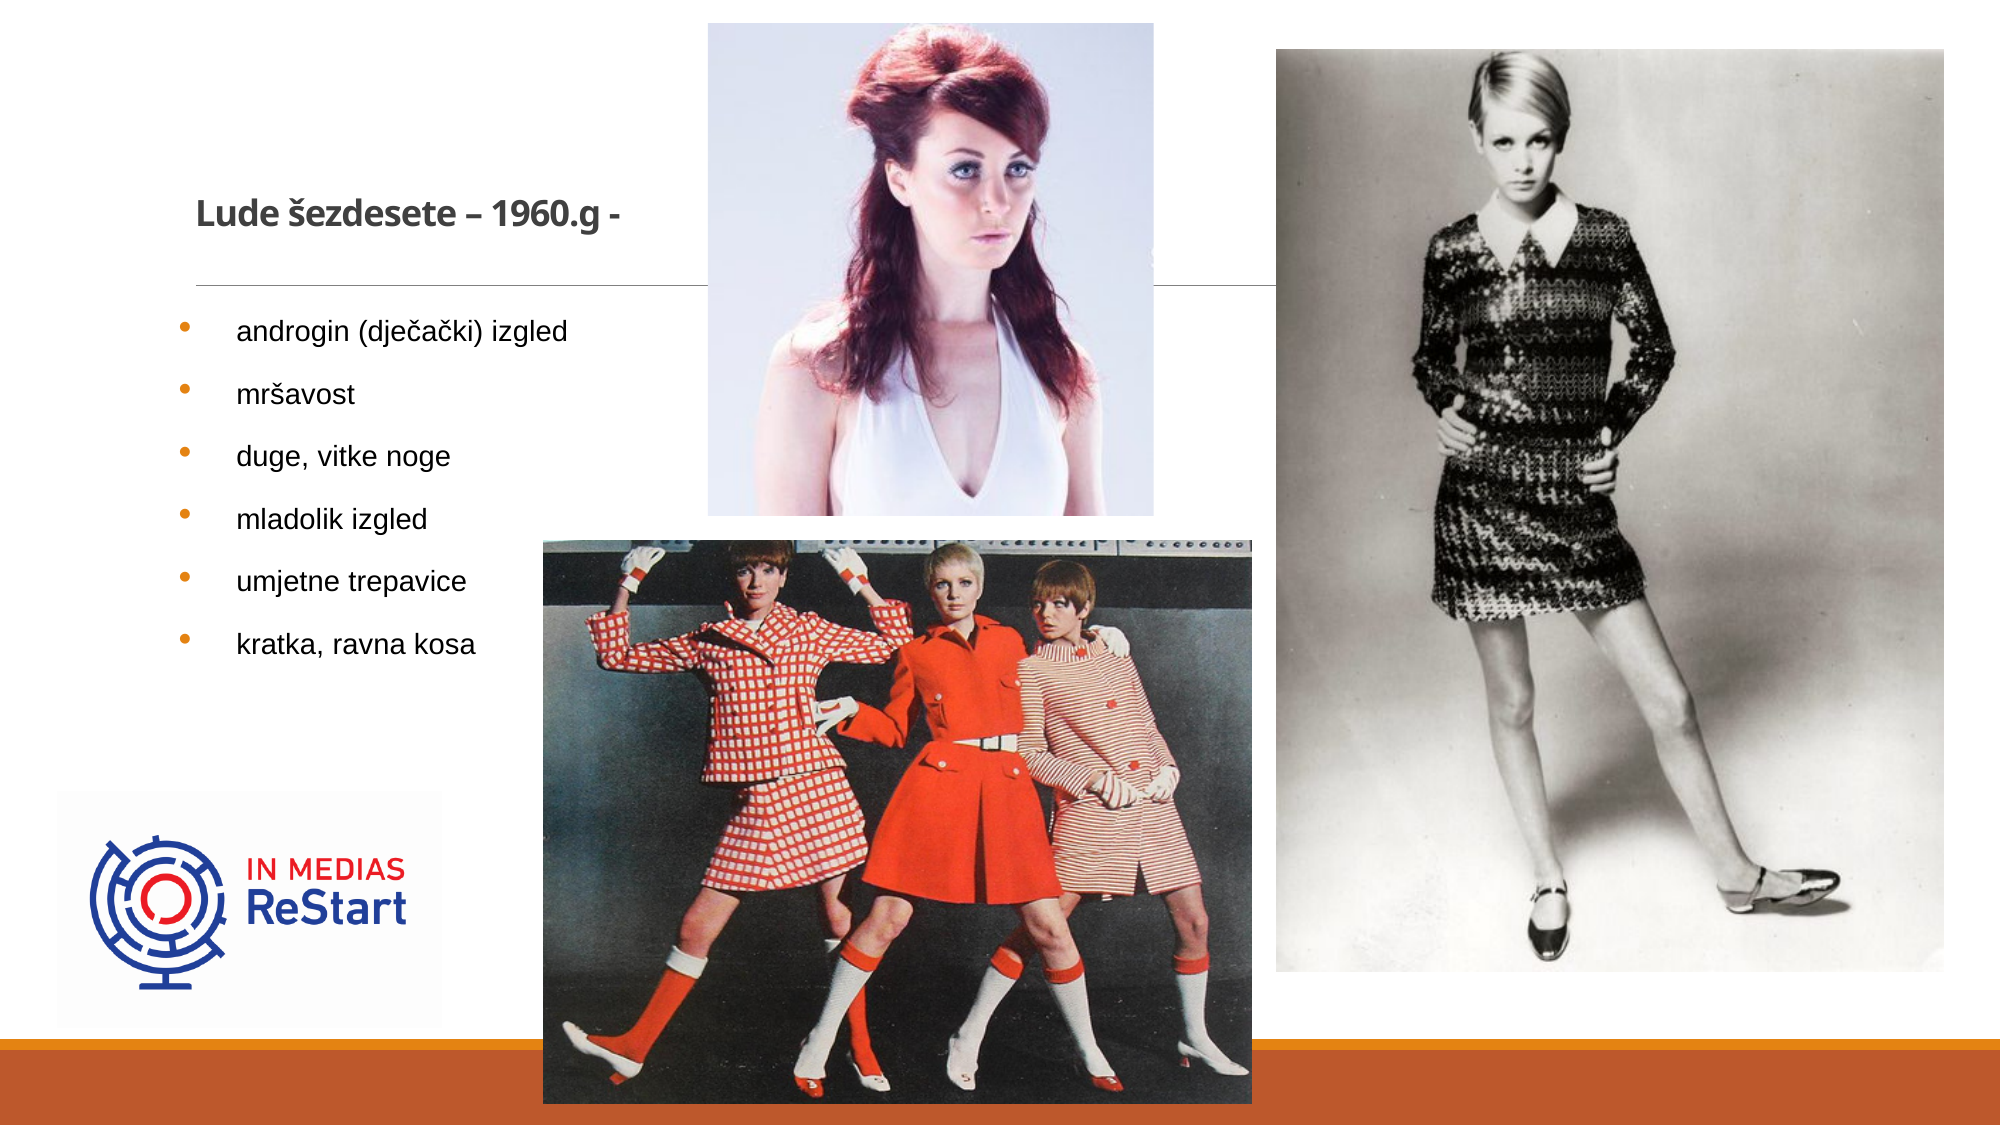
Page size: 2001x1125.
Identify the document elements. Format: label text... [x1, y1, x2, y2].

picture [543, 539, 1253, 1105]
picture [707, 23, 1155, 517]
title Lude šezdesete – 1960.g - [180, 167, 688, 285]
picture [1275, 49, 1944, 972]
picture [56, 791, 443, 1029]
list androgin (dječački) izgled mršavost duge, vitke noge mladolik izgled umjetne trepavice kratka, ravna kosa [180, 302, 637, 729]
